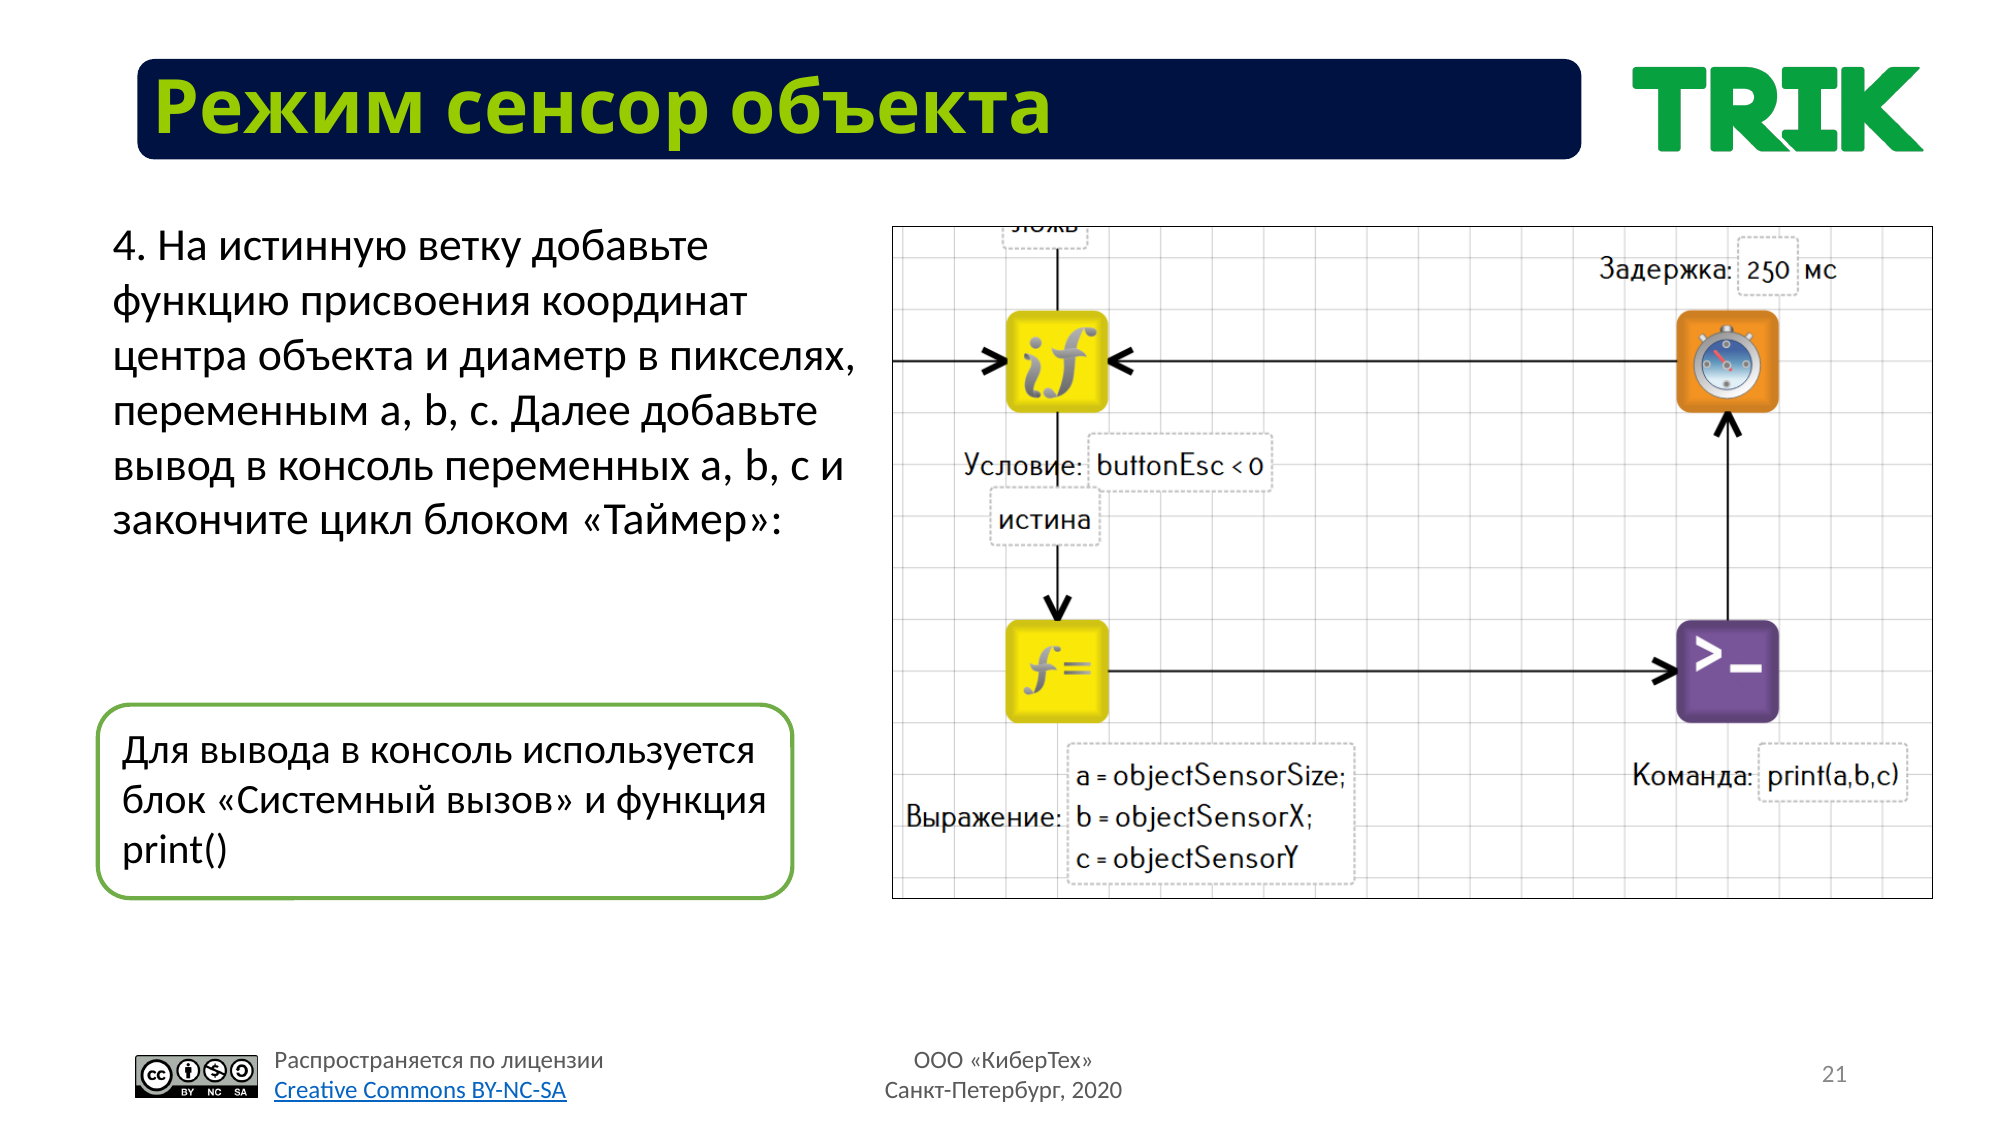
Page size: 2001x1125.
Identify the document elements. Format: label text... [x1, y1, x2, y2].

picture [135, 1055, 258, 1098]
picture [1631, 64, 1924, 154]
picture [891, 226, 1933, 899]
title Режим сенсор объекта [137, 61, 1582, 163]
text_box Для вывода в консоль используется блок «Системный вызов» и функция print() [95, 702, 795, 901]
text_box 4. На истинную ветку добавьте функцию присвоения координат центра объекта и диаметр в пикселях, переменным a, b, c. Далее добавьте вывод в консоль переменных a, b, c и закончите цикл блоком «Таймер»: [97, 206, 893, 552]
slide_number 21 [1412, 1042, 1863, 1103]
